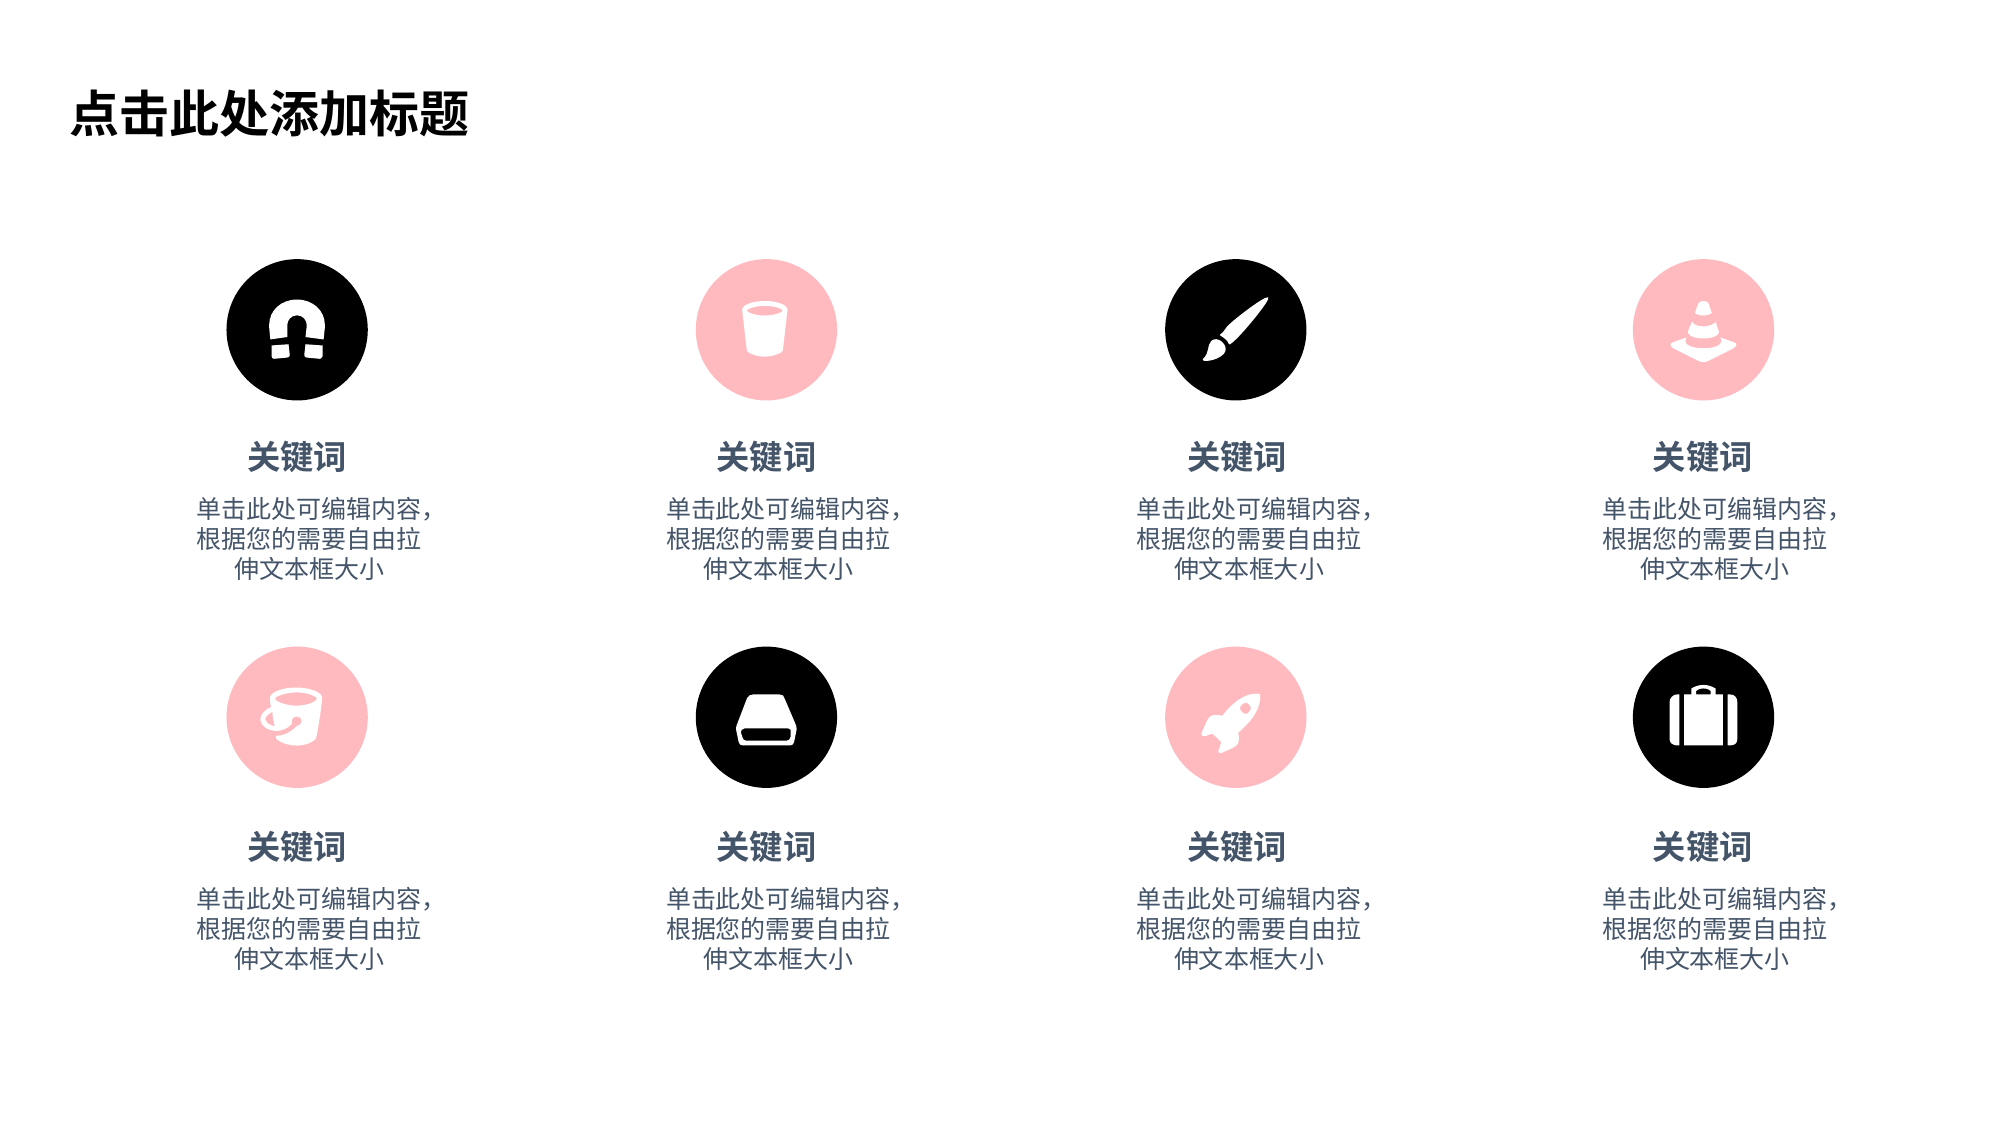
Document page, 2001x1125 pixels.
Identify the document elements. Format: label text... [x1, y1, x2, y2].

text_box [1631, 645, 1776, 789]
text_box [269, 299, 325, 340]
text_box [742, 300, 788, 357]
text_box [1201, 693, 1261, 754]
text_box [304, 344, 323, 359]
text_box [694, 645, 839, 789]
text_box [1164, 645, 1308, 789]
text_box [1695, 301, 1712, 316]
text_box [260, 687, 323, 746]
text_box [225, 645, 369, 789]
text_box [225, 258, 369, 402]
text_box 单击此处可编辑内容，根据您的需要自由拉伸文本框大小 [1601, 493, 1829, 584]
text_box [694, 258, 839, 402]
text_box [1670, 337, 1737, 363]
text_box [1687, 321, 1720, 339]
text_box [271, 344, 290, 359]
text_box 关键词 [105, 826, 489, 867]
text_box 点击此处添加标题 [55, 75, 507, 151]
text_box [1202, 339, 1226, 361]
text_box [1669, 694, 1680, 746]
text_box 单击此处可编辑内容，根据您的需要自由拉伸文本框大小 [664, 883, 892, 974]
text_box 单击此处可编辑内容，根据您的需要自由拉伸文本框大小 [195, 493, 423, 584]
text_box 关键词 [105, 436, 489, 477]
text_box [736, 694, 797, 746]
text_box 单击此处可编辑内容，根据您的需要自由拉伸文本框大小 [195, 883, 423, 974]
text_box 单击此处可编辑内容，根据您的需要自由拉伸文本框大小 [1601, 883, 1829, 974]
text_box 关键词 [1045, 826, 1429, 867]
text_box 关键词 [1045, 436, 1429, 477]
text_box [1684, 684, 1723, 746]
text_box [1164, 258, 1308, 402]
text_box 单击此处可编辑内容，根据您的需要自由拉伸文本框大小 [664, 493, 892, 584]
text_box 关键词 [574, 826, 959, 867]
text_box 关键词 [1511, 826, 1895, 867]
text_box 单击此处可编辑内容，根据您的需要自由拉伸文本框大小 [1135, 883, 1363, 974]
text_box [1727, 694, 1738, 746]
text_box 单击此处可编辑内容，根据您的需要自由拉伸文本框大小 [1135, 493, 1363, 584]
text_box [1631, 258, 1776, 402]
text_box 关键词 [1511, 436, 1895, 477]
text_box [1219, 297, 1269, 345]
text_box 关键词 [574, 436, 959, 477]
